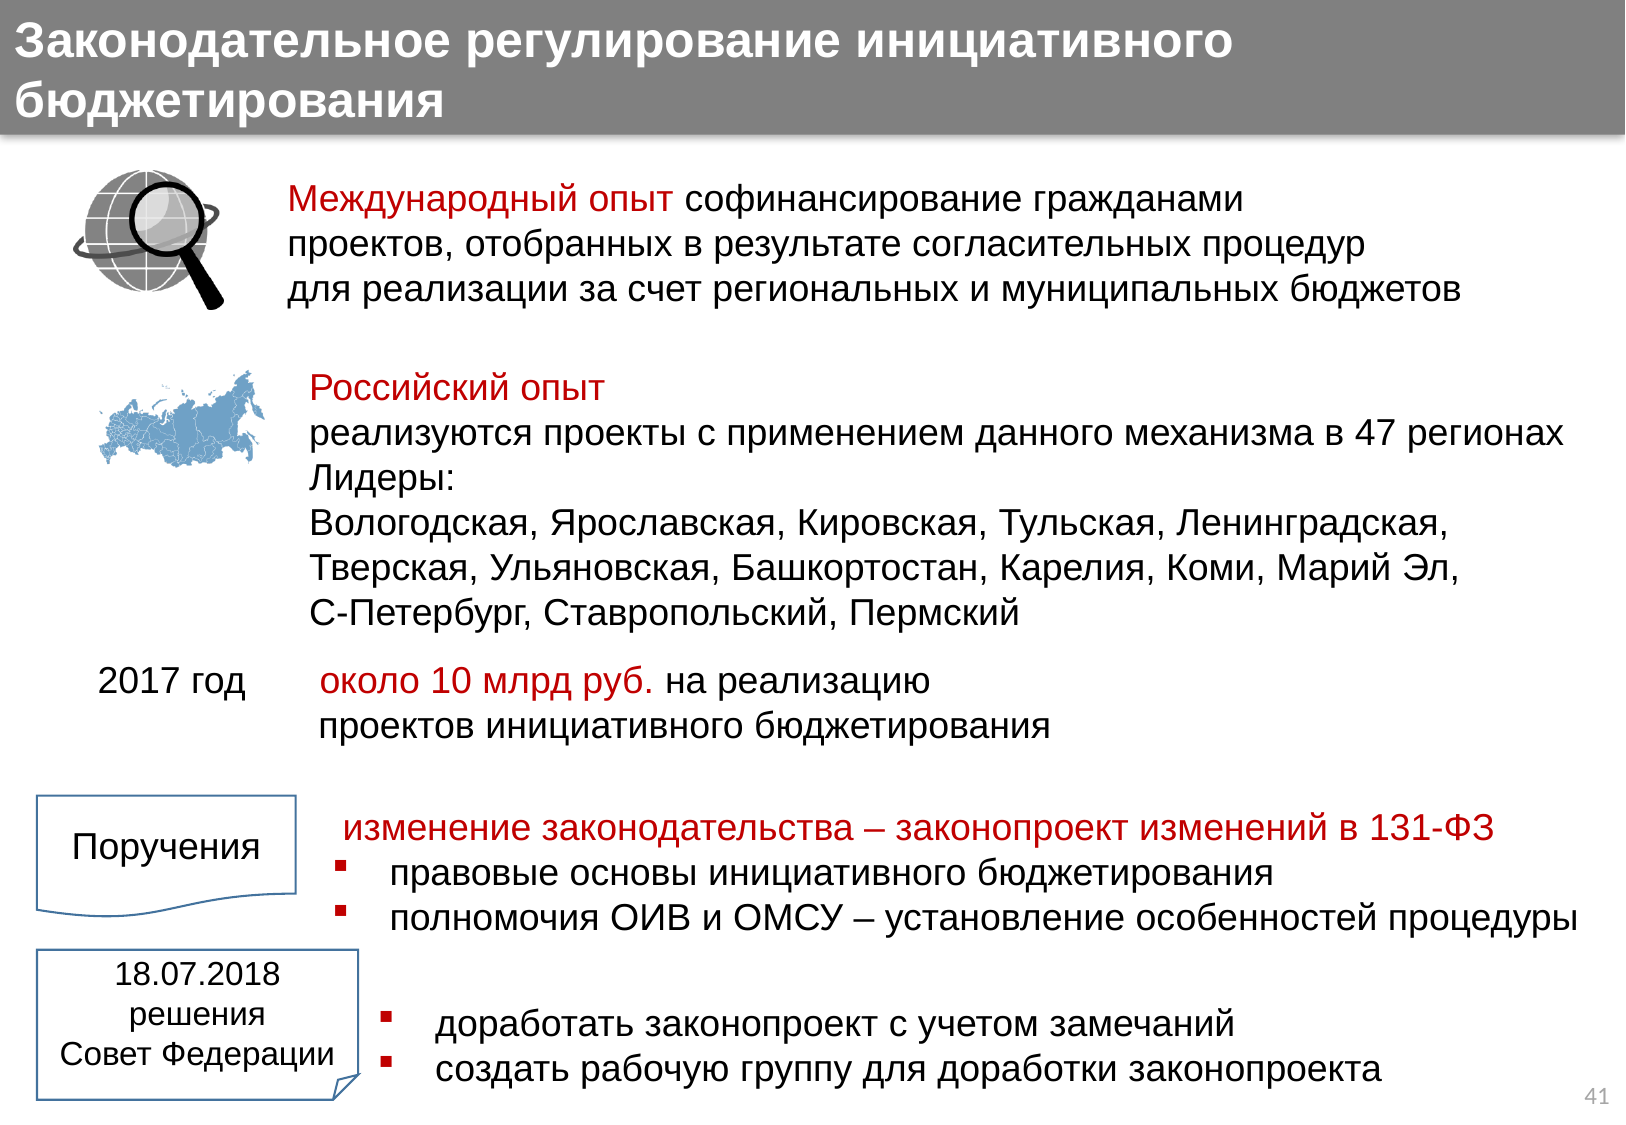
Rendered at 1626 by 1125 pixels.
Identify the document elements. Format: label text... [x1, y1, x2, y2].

text_box Поручения [35, 794, 297, 918]
picture [73, 170, 224, 311]
text_box 18.07.2018 решения Совет Федерации [35, 948, 362, 1101]
slide_number 41 [1259, 1065, 1625, 1125]
text_box 2017 год около 10 млрд руб. на реализацию проектов инициативного бюджетирования [83, 648, 1067, 753]
text_box изменение законодательства – законопроект изменений в 131-ФЗ правовые основы инициативного бюджетирования полномочия ОИВ и ОМСУ – установление особенностей процедуры [317, 795, 1595, 946]
picture [98, 369, 268, 472]
text_box Российский опыт реализуются проекты с применением данного механизма в 47 регионах Лидеры: Вологодская, Ярославская, Кировская, Тульская, Ленинградская, Тверская, Ульяновская, Башкортостан, Карелия, Коми, Марий Эл, С-Петербург, Ставропольский, Пермский [294, 355, 1580, 686]
text_box Законодательное регулирование инициативного бюджетирования [0, 0, 1625, 135]
text_box Международный опыт софинансирование гражданами проектов, отобранных в результате согласительных процедур для реализации за счет региональных и муниципальных бюджетов [272, 166, 1478, 317]
text_box доработать законопроект с учетом замечаний создать рабочую группу для доработки законопроекта [363, 947, 1398, 1097]
